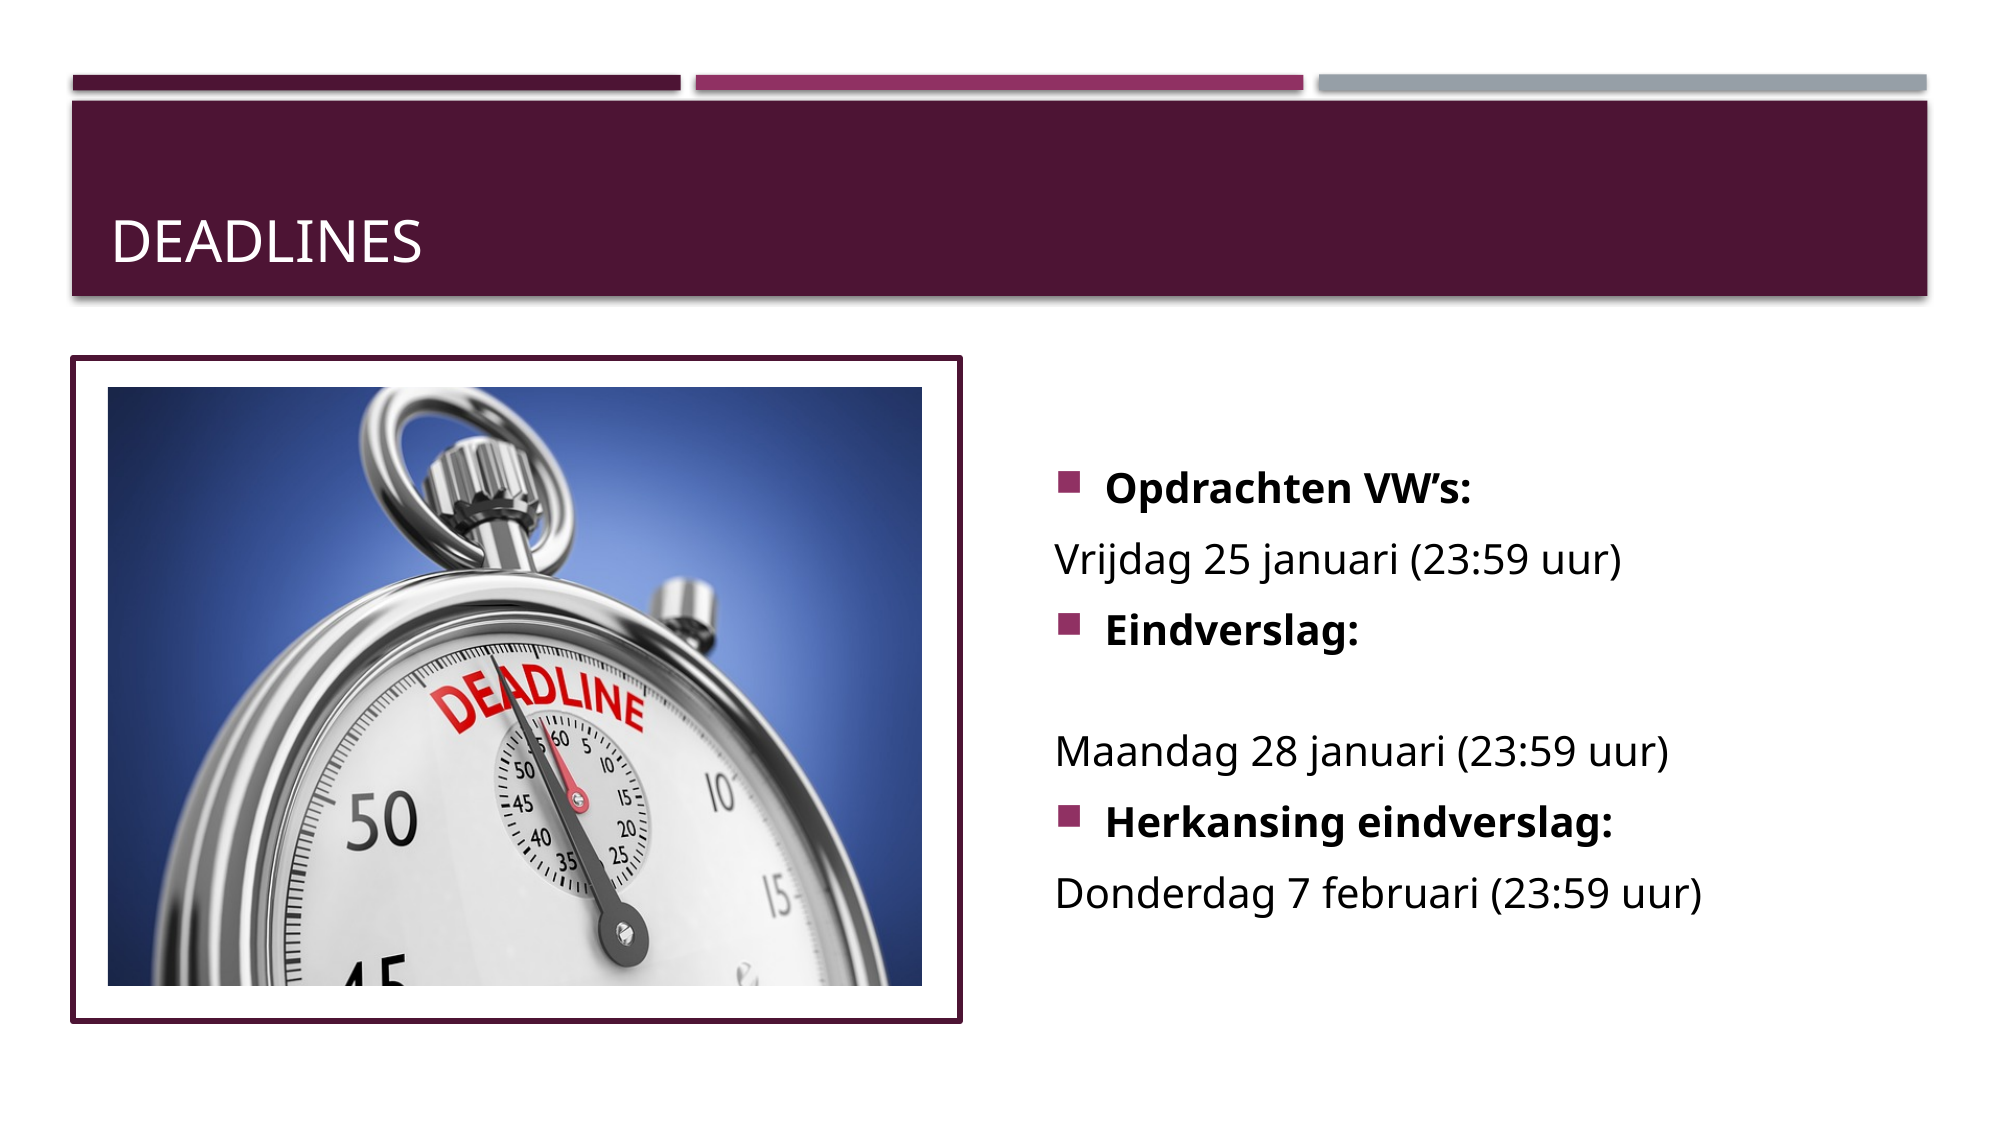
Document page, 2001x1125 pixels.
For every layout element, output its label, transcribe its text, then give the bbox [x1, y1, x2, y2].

text_box [71, 356, 962, 1023]
picture [107, 386, 923, 987]
list Opdrachten VW’s: Vrijdag 25 januari (23:59 uur) Eindverslag: Maandag 28 januari (23:59 uur) Herkansing eindverslag: Donderdag 7 februari (23:59 uur) [1039, 357, 1905, 1022]
title deadlines [95, 115, 1905, 282]
